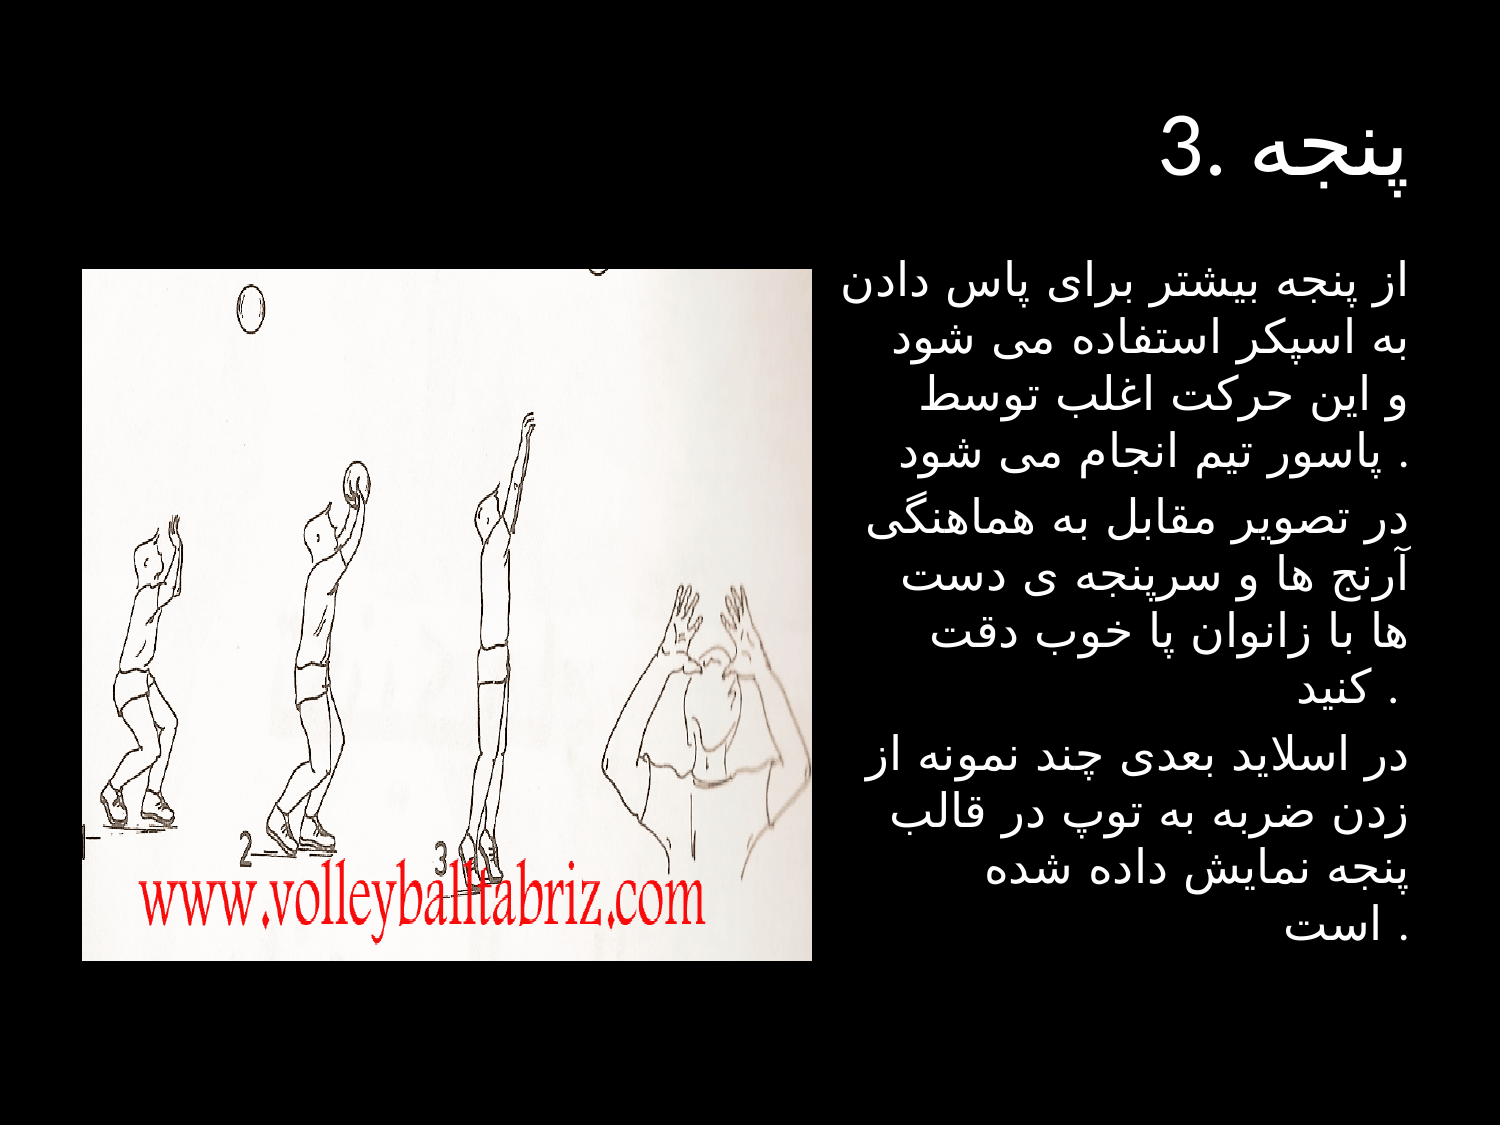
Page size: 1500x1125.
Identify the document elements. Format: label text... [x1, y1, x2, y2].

picture [0, 0, 1500, 1125]
list از پنجه بیشتر برای پاس دادن به اسپکر استفاده می شود و این حرکت اغلب توسط پاسور تیم انجام می شود . در تصویر مقابل به هماهنگی آرنج ها و سرپنجه ی دست ها با زانوان پا خوب دقت کنید . در اسلاید بعدی چند نمونه از زدن ضربه به توپ در قالب پنجه نمایش داده شده است . [820, 175, 1425, 1015]
title 3. پنجه [75, 45, 1425, 233]
